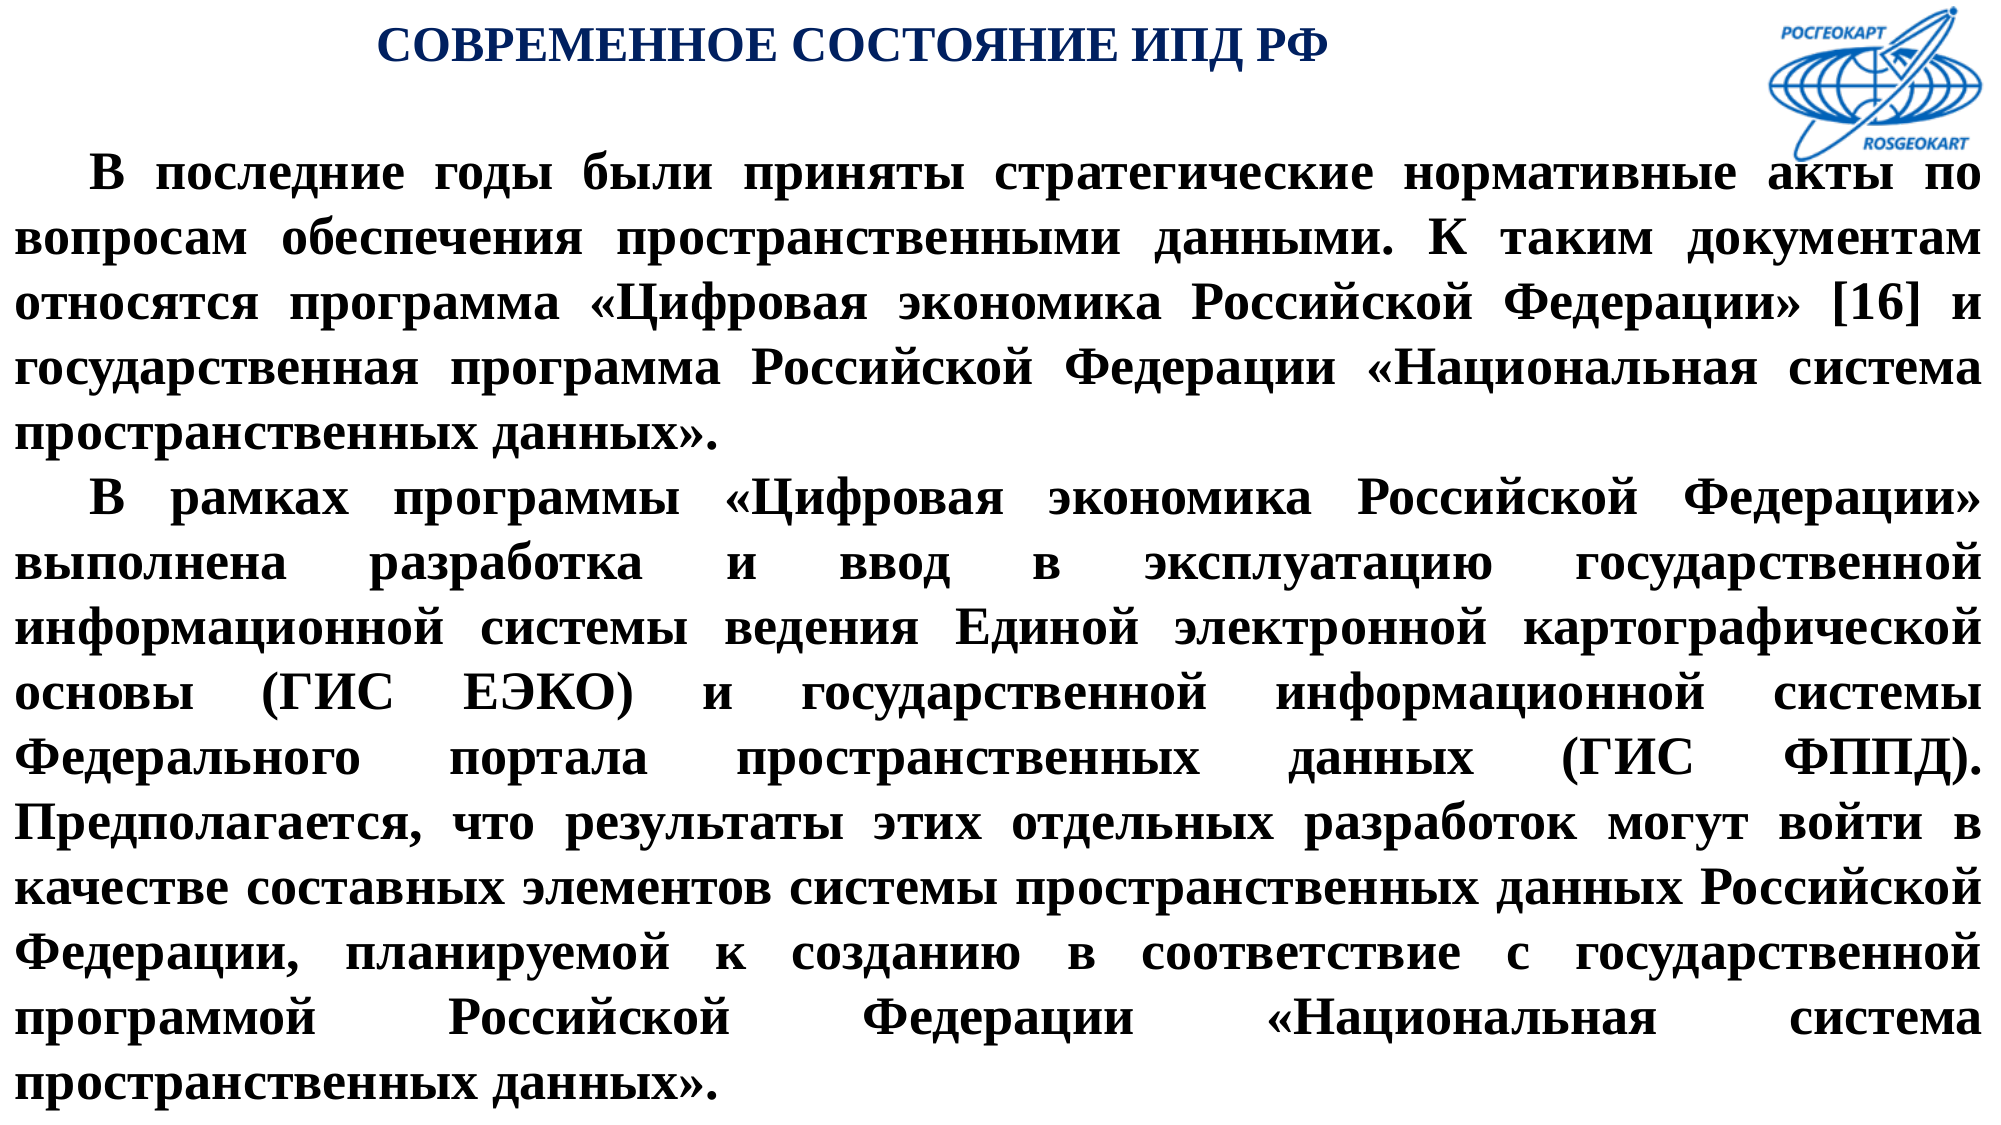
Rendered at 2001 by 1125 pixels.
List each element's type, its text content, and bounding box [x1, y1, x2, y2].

picture [1757, 6, 1994, 162]
text_box СОВРЕМЕННОЕ СОСТОЯНИЕ ИПД РФ [0, 3, 1707, 79]
text_box В последние годы были приняты стратегические нормативные акты по вопросам обеспечения пространственными данными. К таким документам относятся программа «Цифровая экономика Российской Федерации» [16] и государственная программа Российской Федерации «Национальная система пространственных данных». В рамках программы «Цифровая экономика Российской Федерации» выполнена разработка и ввод в эксплуатацию государственной информационной системы ведения Единой электронной картографической основы (ГИС ЕЭКО) и государственной информационной системы Федерального портала пространственных данных (ГИС ФППД). Предполагается, что результаты этих отдельных разработок могут войти в качестве составных элементов системы пространственных данных Российской Федерации, планируемой к созданию в соответствие с государственной программой Российской Федерации «Национальная система пространственных данных». [0, 128, 2000, 1118]
